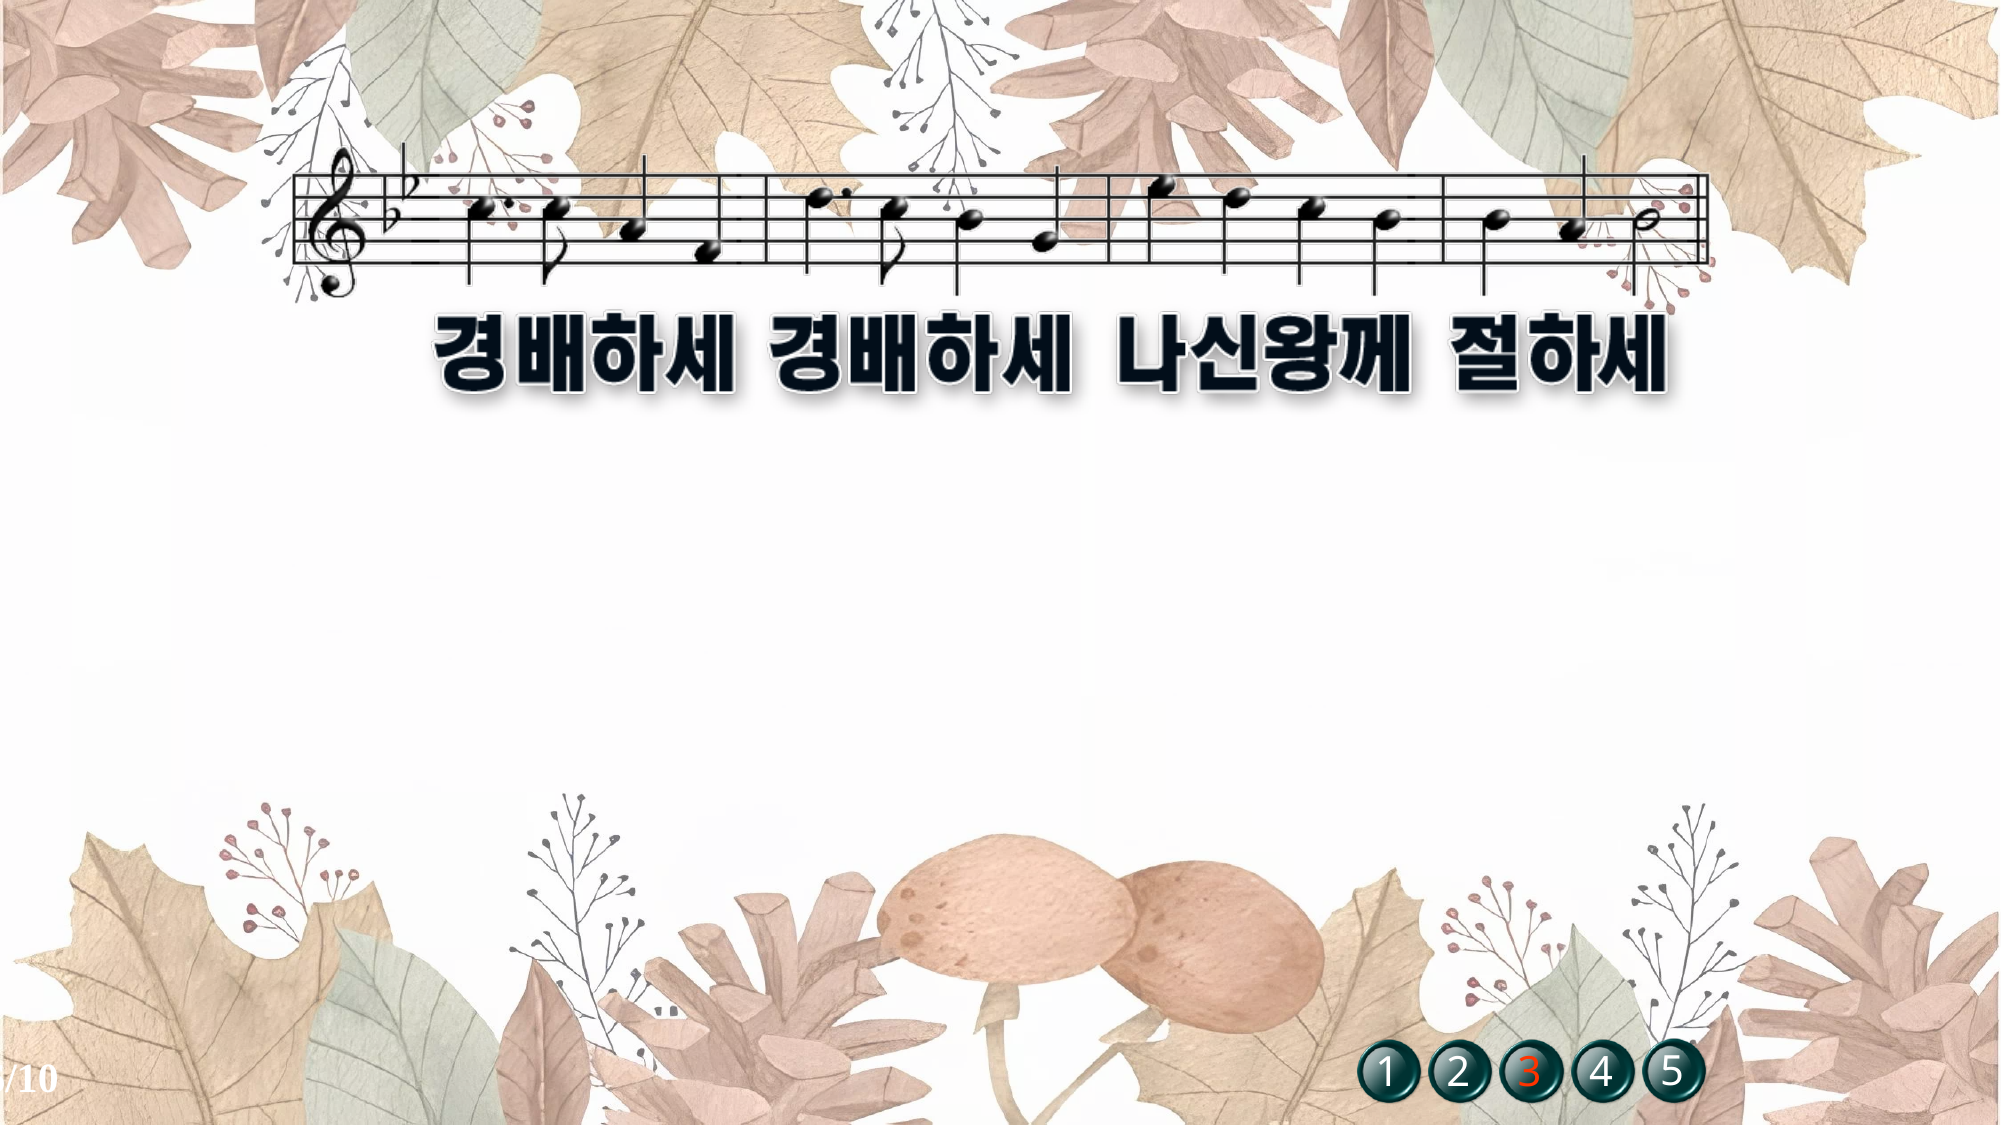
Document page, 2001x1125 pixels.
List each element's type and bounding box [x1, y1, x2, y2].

text_box [1568, 1035, 1638, 1106]
text_box [1639, 1034, 1709, 1106]
picture [0, 0, 2001, 1125]
text_box [1425, 1035, 1496, 1106]
text_box [1354, 1035, 1424, 1106]
text_box [1496, 1035, 1567, 1106]
